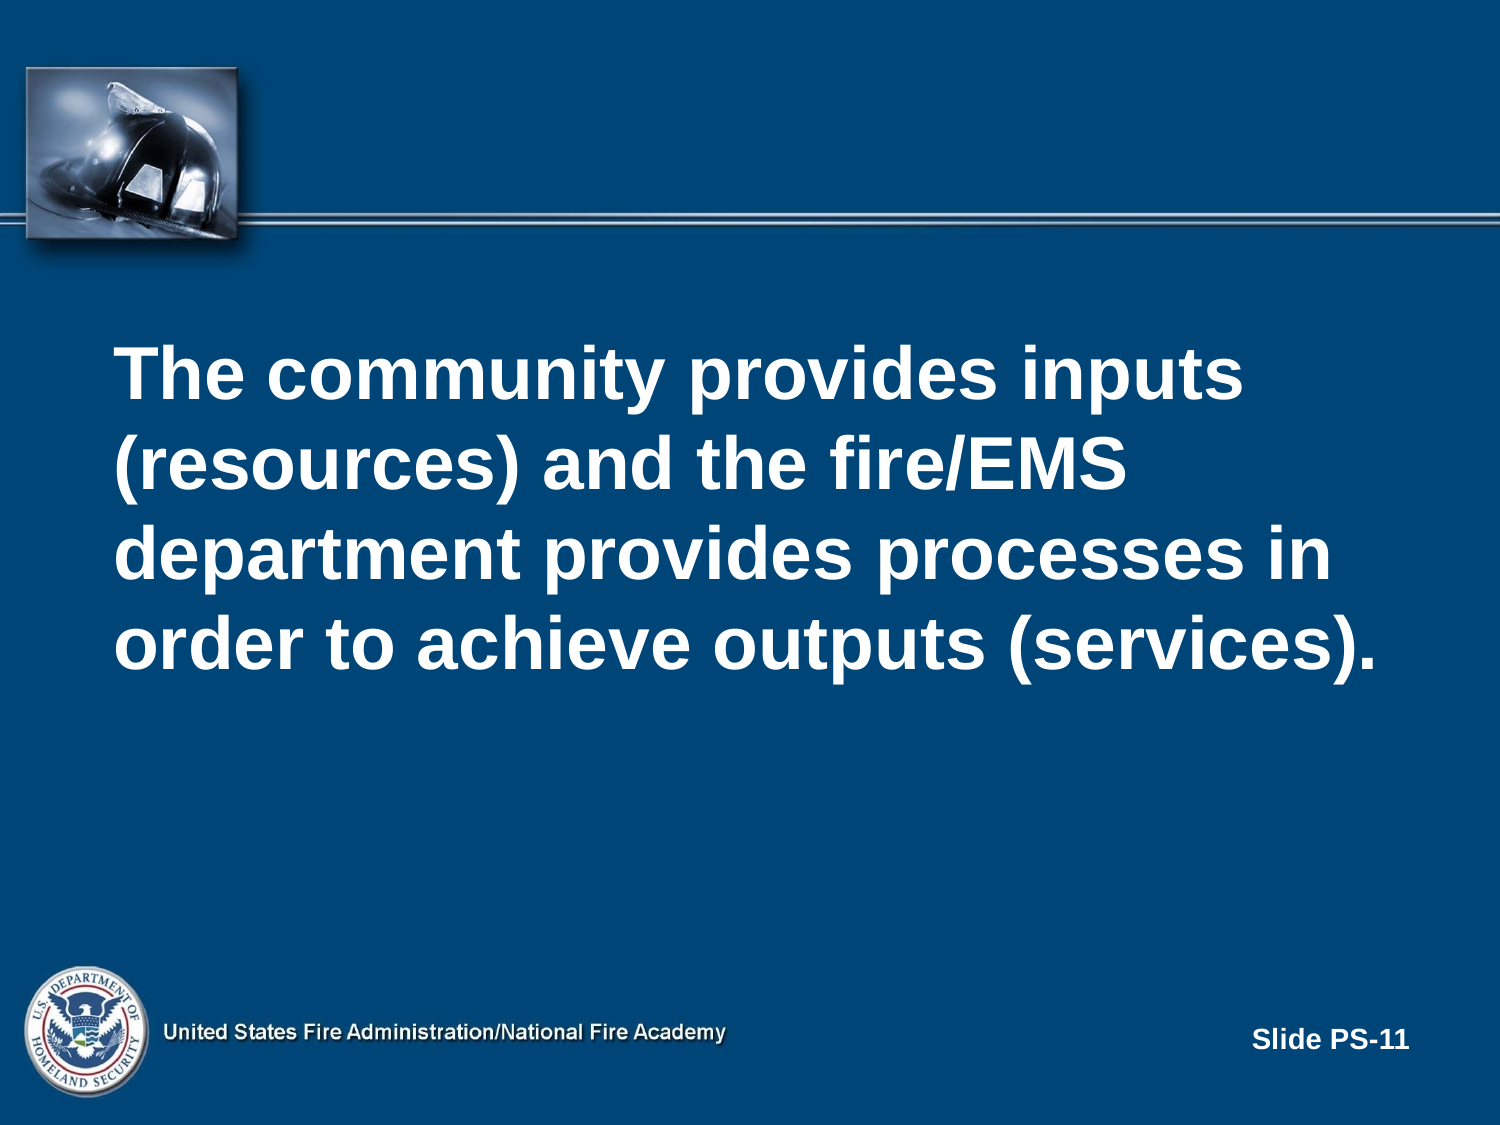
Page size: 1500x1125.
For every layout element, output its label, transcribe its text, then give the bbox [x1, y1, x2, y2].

list The community provides inputs (resources) and the fire/EMS department provides processes in order to achieve outputs (services). [97, 316, 1431, 955]
picture [0, 0, 1500, 1125]
slide_number Slide PS-11 [1074, 1012, 1426, 1091]
